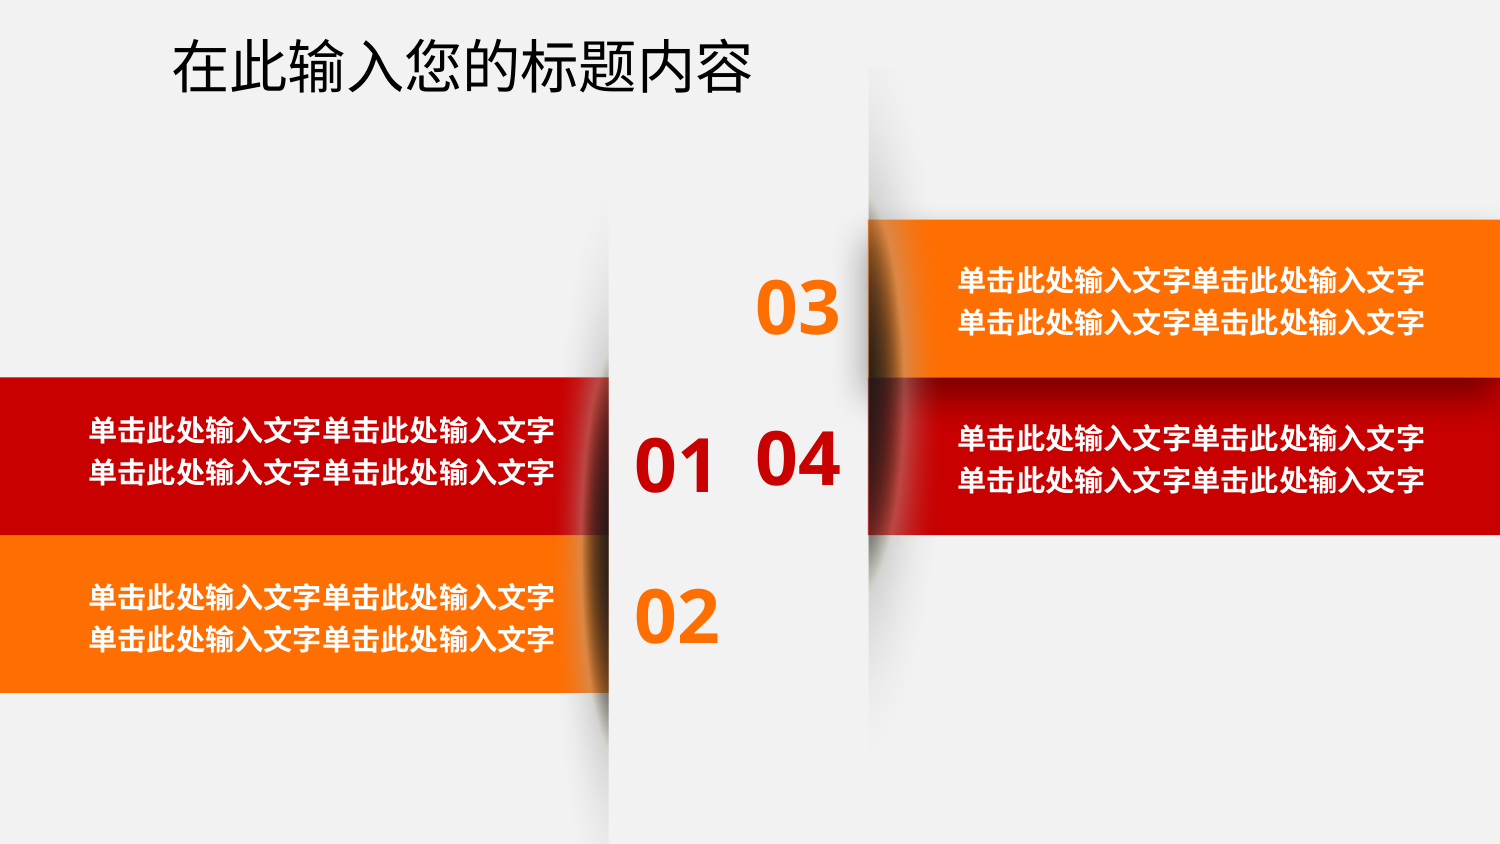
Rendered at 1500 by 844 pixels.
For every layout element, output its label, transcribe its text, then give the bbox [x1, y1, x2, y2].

text_box 03 [740, 251, 857, 357]
picture [236, 68, 1250, 844]
text_box 单击此处输入文字单击此处输入文字 单击此处输入文字单击此处输入文字 [37, 397, 572, 497]
text_box 02 [619, 572, 736, 666]
text_box [946, 218, 1500, 379]
text_box [0, 375, 549, 537]
text_box 在此输入您的标题内容 [156, 22, 793, 108]
text_box [0, 537, 549, 695]
text_box 单击此处输入文字单击此处输入文字 单击此处输入文字单击此处输入文字 [37, 564, 572, 664]
text_box 单击此处输入文字单击此处输入文字 单击此处输入文字单击此处输入文字 [906, 247, 1441, 347]
text_box 01 [619, 458, 736, 503]
text_box [946, 419, 1500, 537]
text_box 单击此处输入文字单击此处输入文字 单击此处输入文字单击此处输入文字 [906, 405, 1441, 505]
text_box 04 [740, 458, 857, 503]
